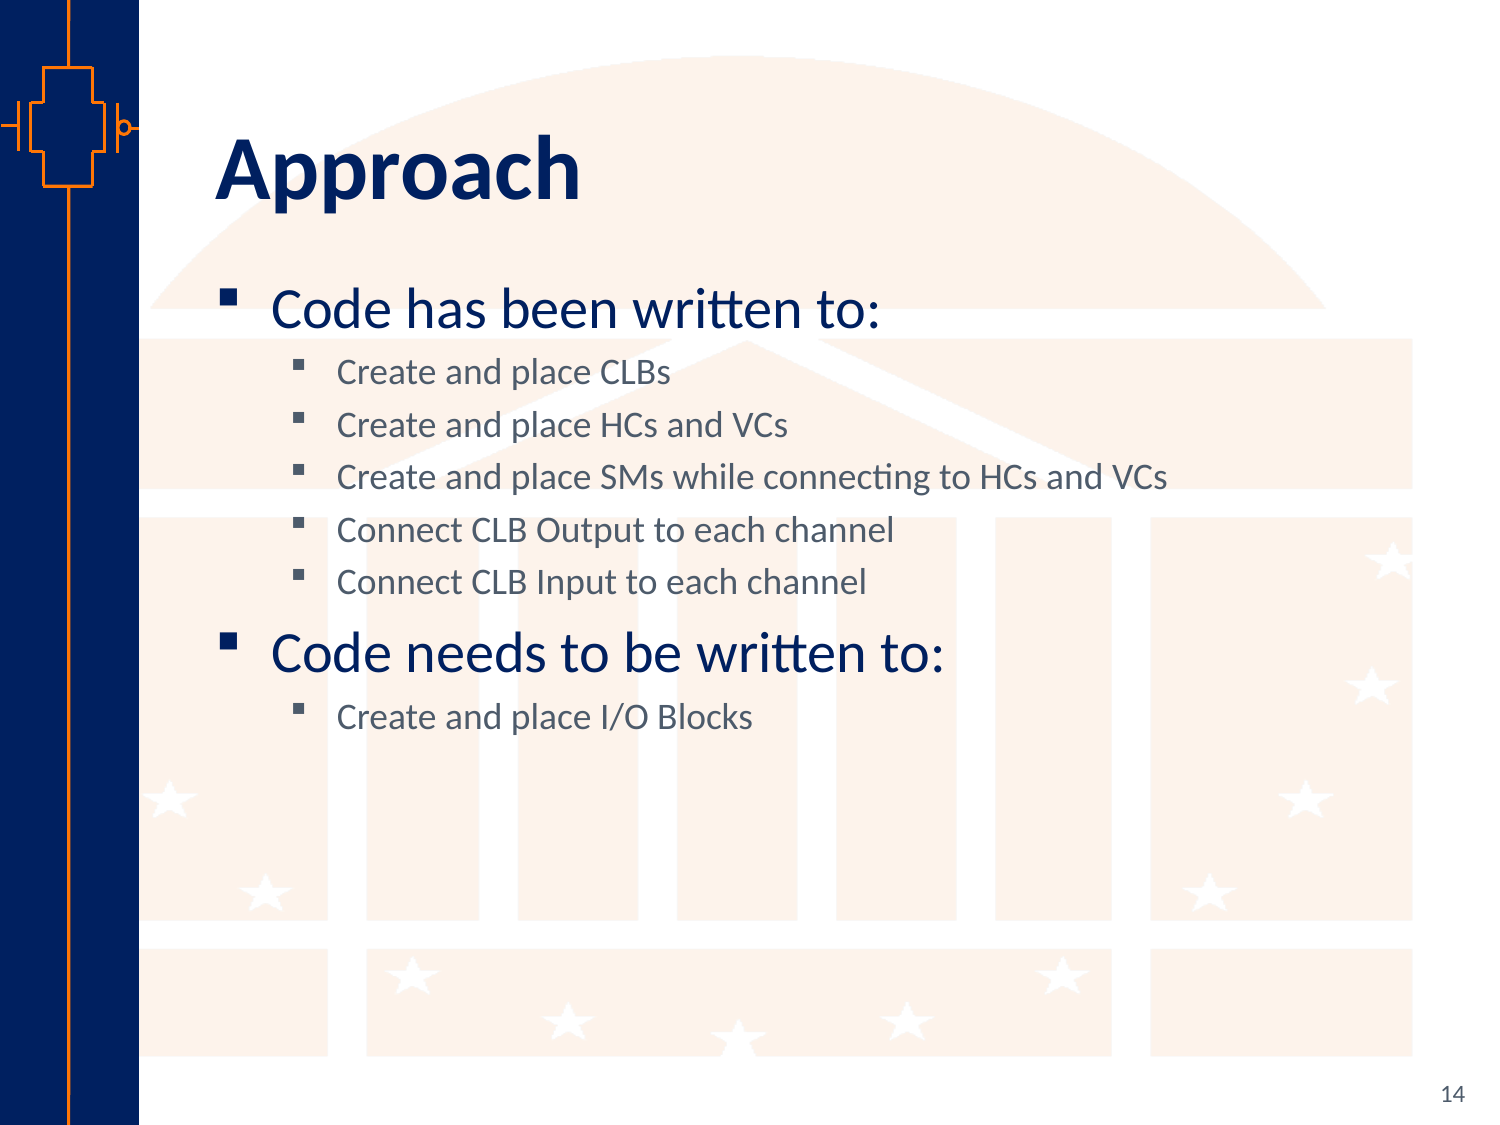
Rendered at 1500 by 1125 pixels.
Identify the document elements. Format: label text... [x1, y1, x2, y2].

slide_number 14 [1425, 1062, 1488, 1123]
title Approach [200, 37, 1388, 225]
list Code has been written to: Create and place CLBs Create and place HCs and VCs Create and place SMs while connecting to HCs and VCs Connect CLB Output to each channel Connect CLB Input to each channel Code needs to be written to: Create and place I/O Blocks [200, 262, 1425, 988]
